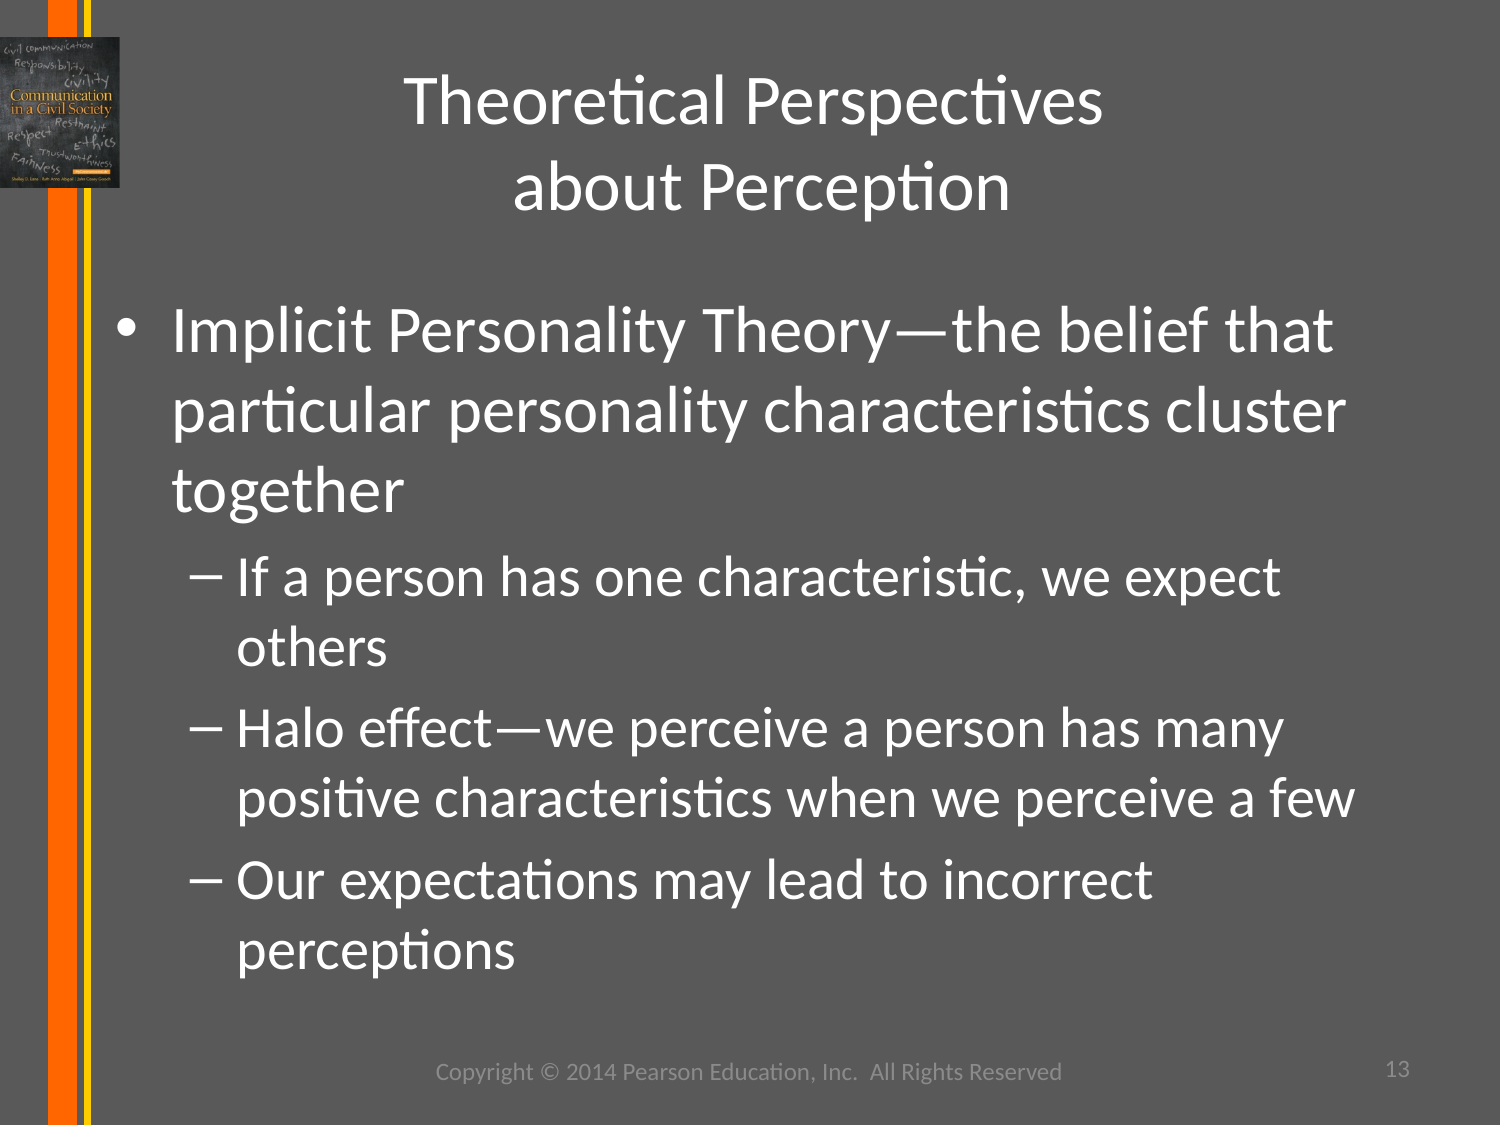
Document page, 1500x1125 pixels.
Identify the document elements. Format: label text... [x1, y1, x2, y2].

slide_number 13 [1074, 1037, 1425, 1098]
list Implicit Personality Theory—the belief that particular personality characteristics cluster together If a person has one characteristic, we expect others Halo effect—we perceive a person has many positive characteristics when we perceive a few Our expectations may lead to incorrect perceptions [99, 262, 1426, 1006]
footer Copyright © 2014 Pearson Education, Inc. All Rights Reserved [75, 1037, 1425, 1103]
picture [0, 37, 120, 188]
title Theoretical Perspectives about Perception [99, 44, 1426, 233]
